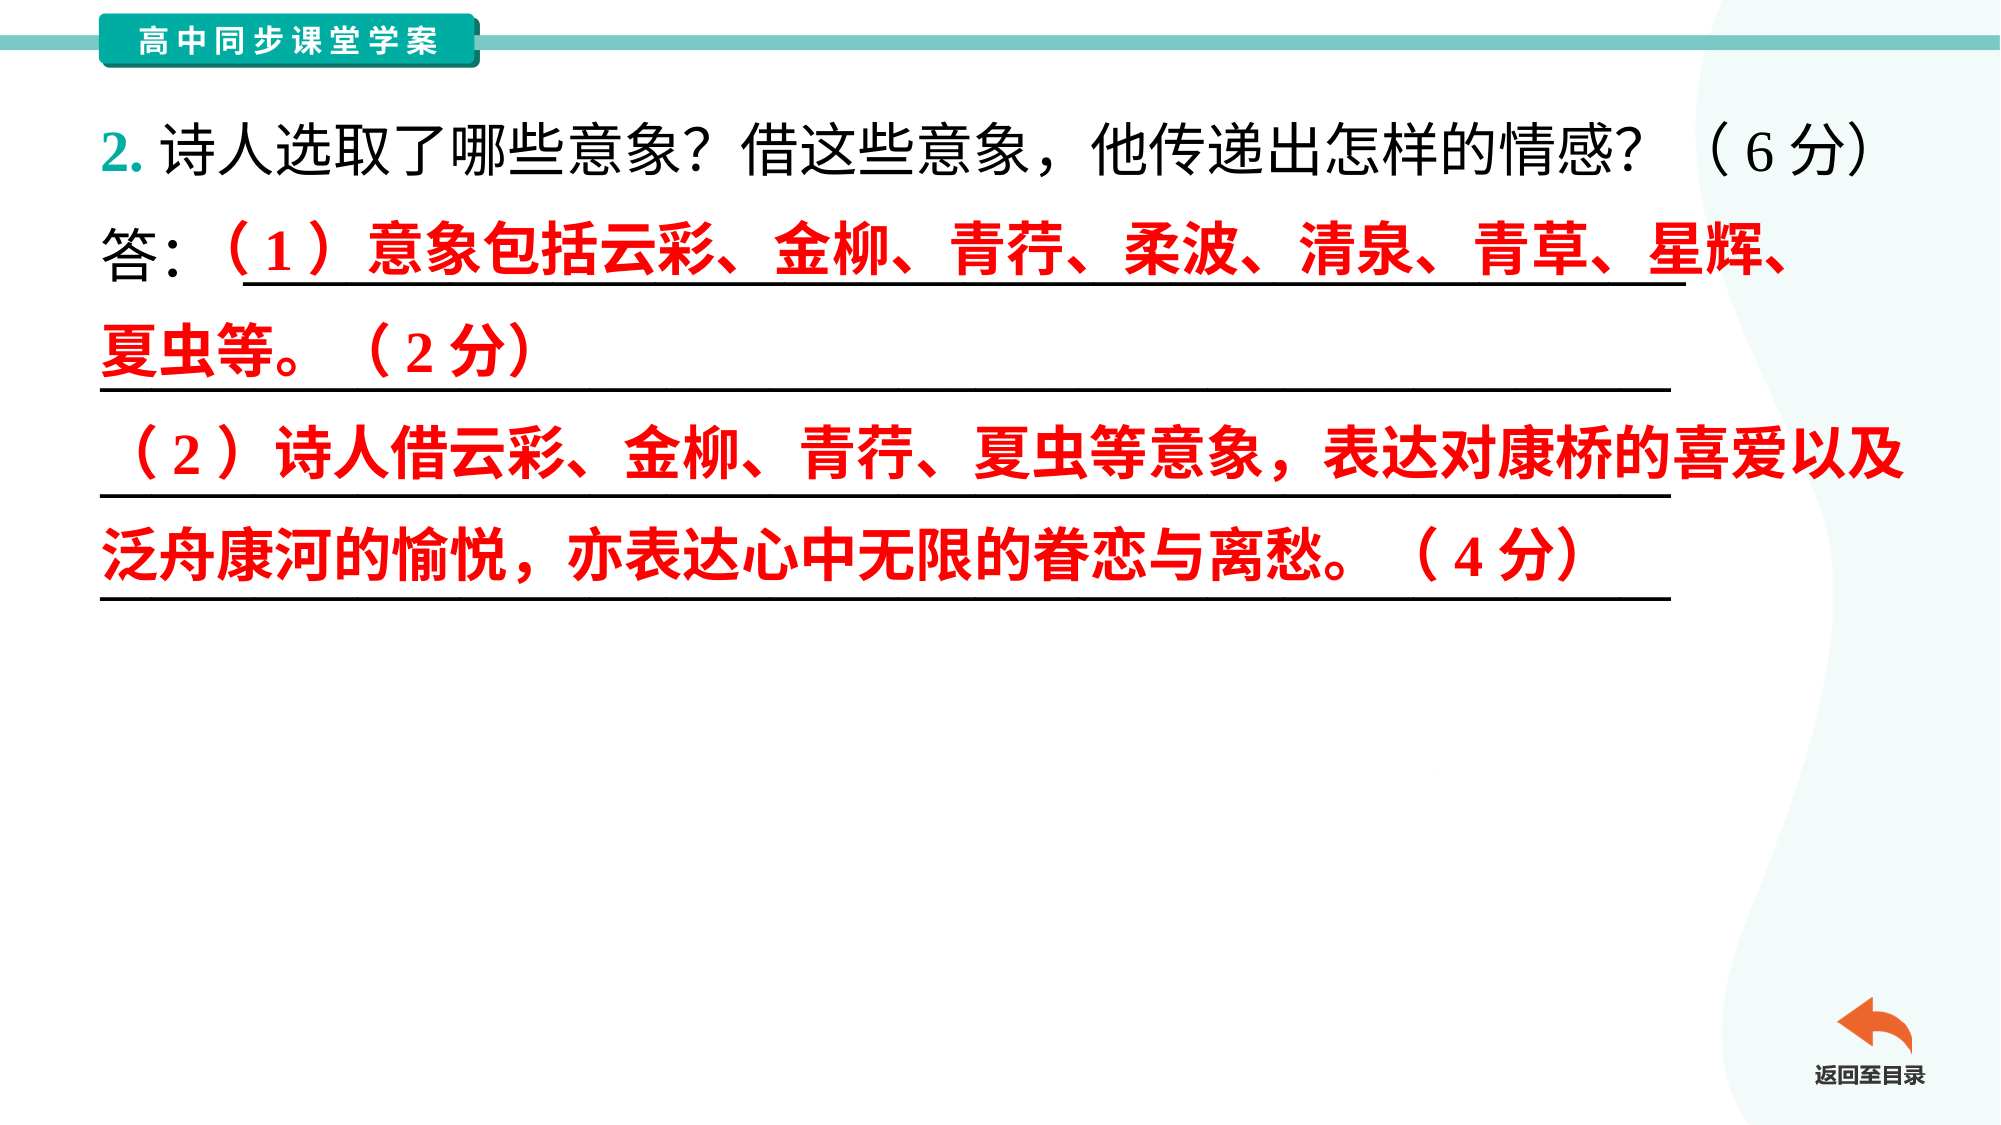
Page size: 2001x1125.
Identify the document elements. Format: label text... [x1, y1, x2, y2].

text_box 2.诗人选取了哪些意象？借这些意象，他传递出怎样的情感？（6分） 答： ________________________________________________________ _____________________________________________________________ _____________________________________________________________ _____________________________________________________________ [100, 577, 1899, 589]
text_box 2.诗人选取了哪些意象？借这些意象，他传递出怎样的情感？（6分） 答： ________________________________________________________ _____________________________________________________________ _____________________________________________________________ _____________________________________________________________ [100, 76, 1899, 179]
picture [0, 0, 2000, 1125]
text_box （1）意象包括云彩、金柳、青荇、柔波、清泉、青草、星辉、 夏虫等。（2分） （2）诗人借云彩、金柳、青荇、夏虫等意象，表达对康桥的喜爱以及 泛舟康河的愉悦，亦表达心中无限的眷恋与离愁。（4分） [100, 179, 1899, 577]
